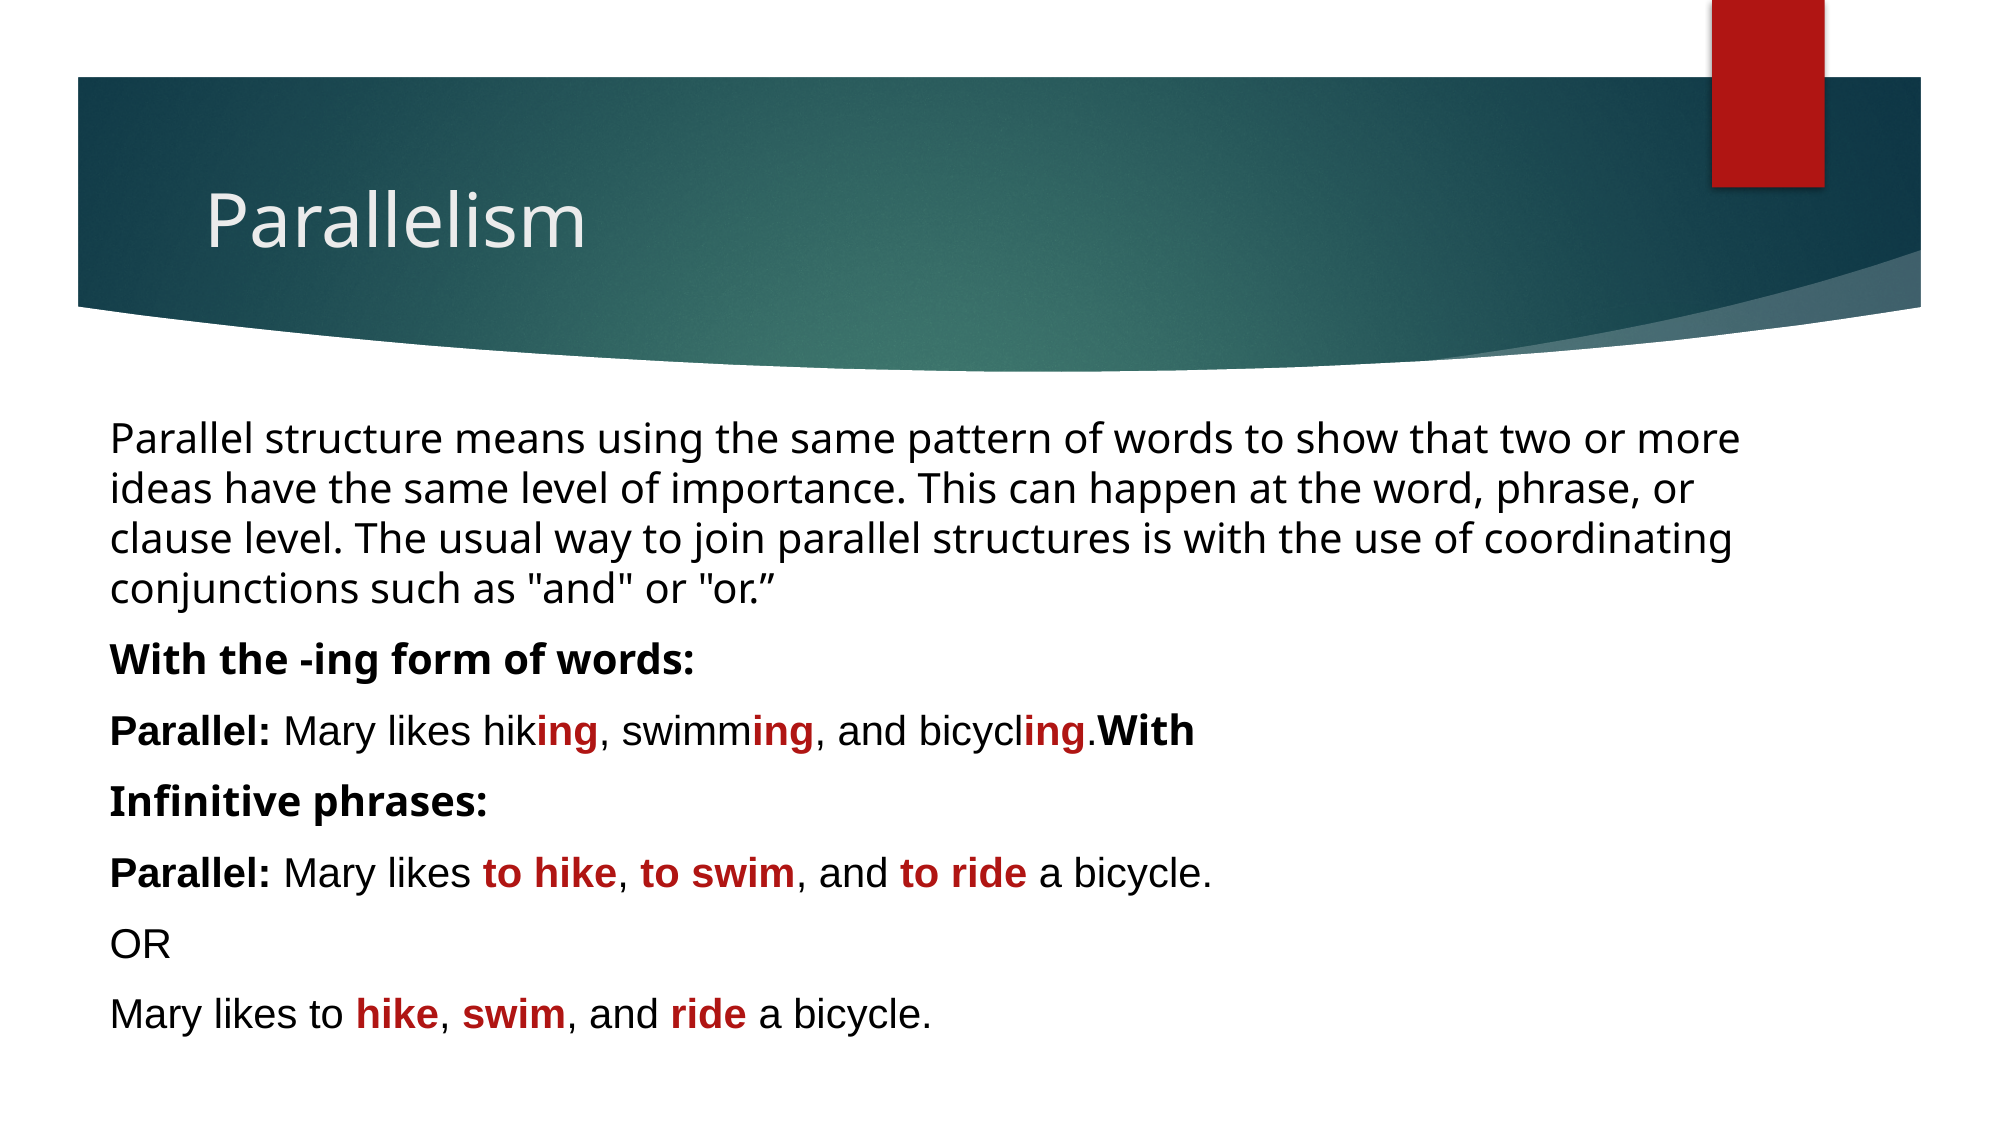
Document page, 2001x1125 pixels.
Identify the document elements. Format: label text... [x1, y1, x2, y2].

title Parallelism [189, 159, 1627, 276]
text_box Parallel structure means using the same pattern of words to show that two or more ideas have the same level of importance. This can happen at the word, phrase, or clause level. The usual way to join parallel structures is with the use of coordinating conjunctions such as "and" or "or.” With the -ing form of words: Parallel: Mary likes hiking, swimming, and bicycling.With Infinitive phrases: Parallel: Mary likes to hike, to swim, and to ride a bicycle. OR Mary likes to hike, swim, and ride a bicycle. [94, 404, 1821, 1045]
